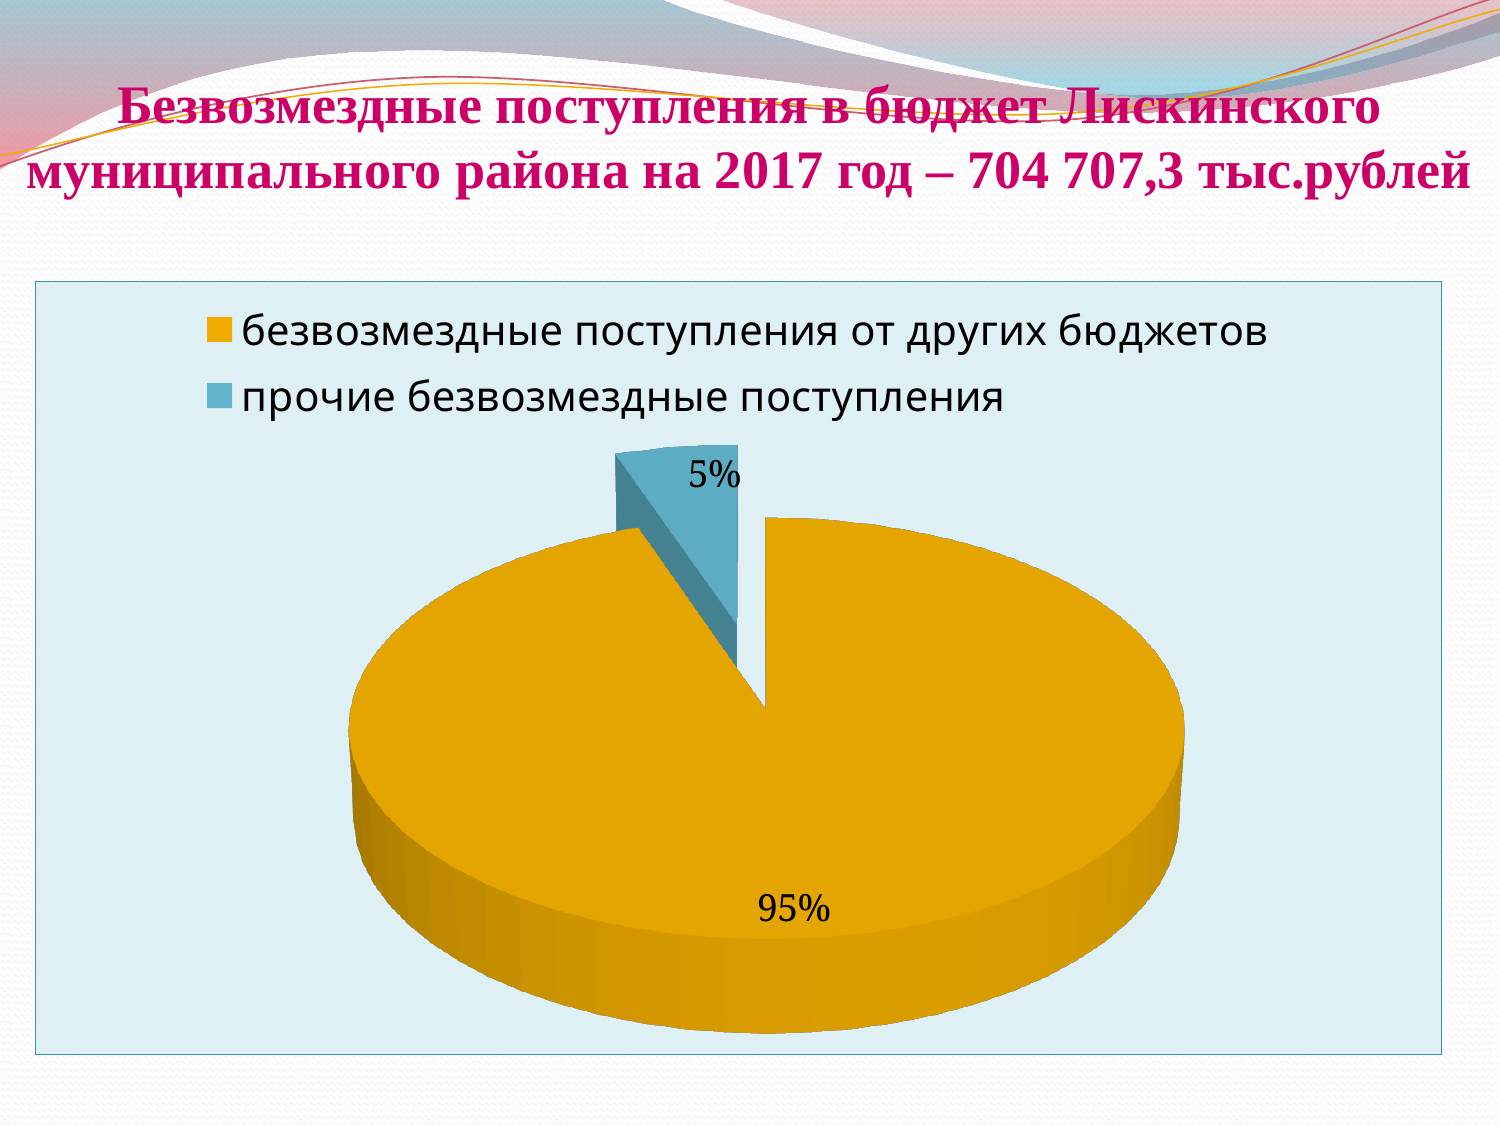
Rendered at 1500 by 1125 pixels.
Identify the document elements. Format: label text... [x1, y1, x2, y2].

chart [34, 280, 1442, 1055]
title Безвозмездные поступления в бюджет Лискинского муниципального района на 2017 год – 704 707,3 тыс.рублей [0, 35, 1500, 200]
